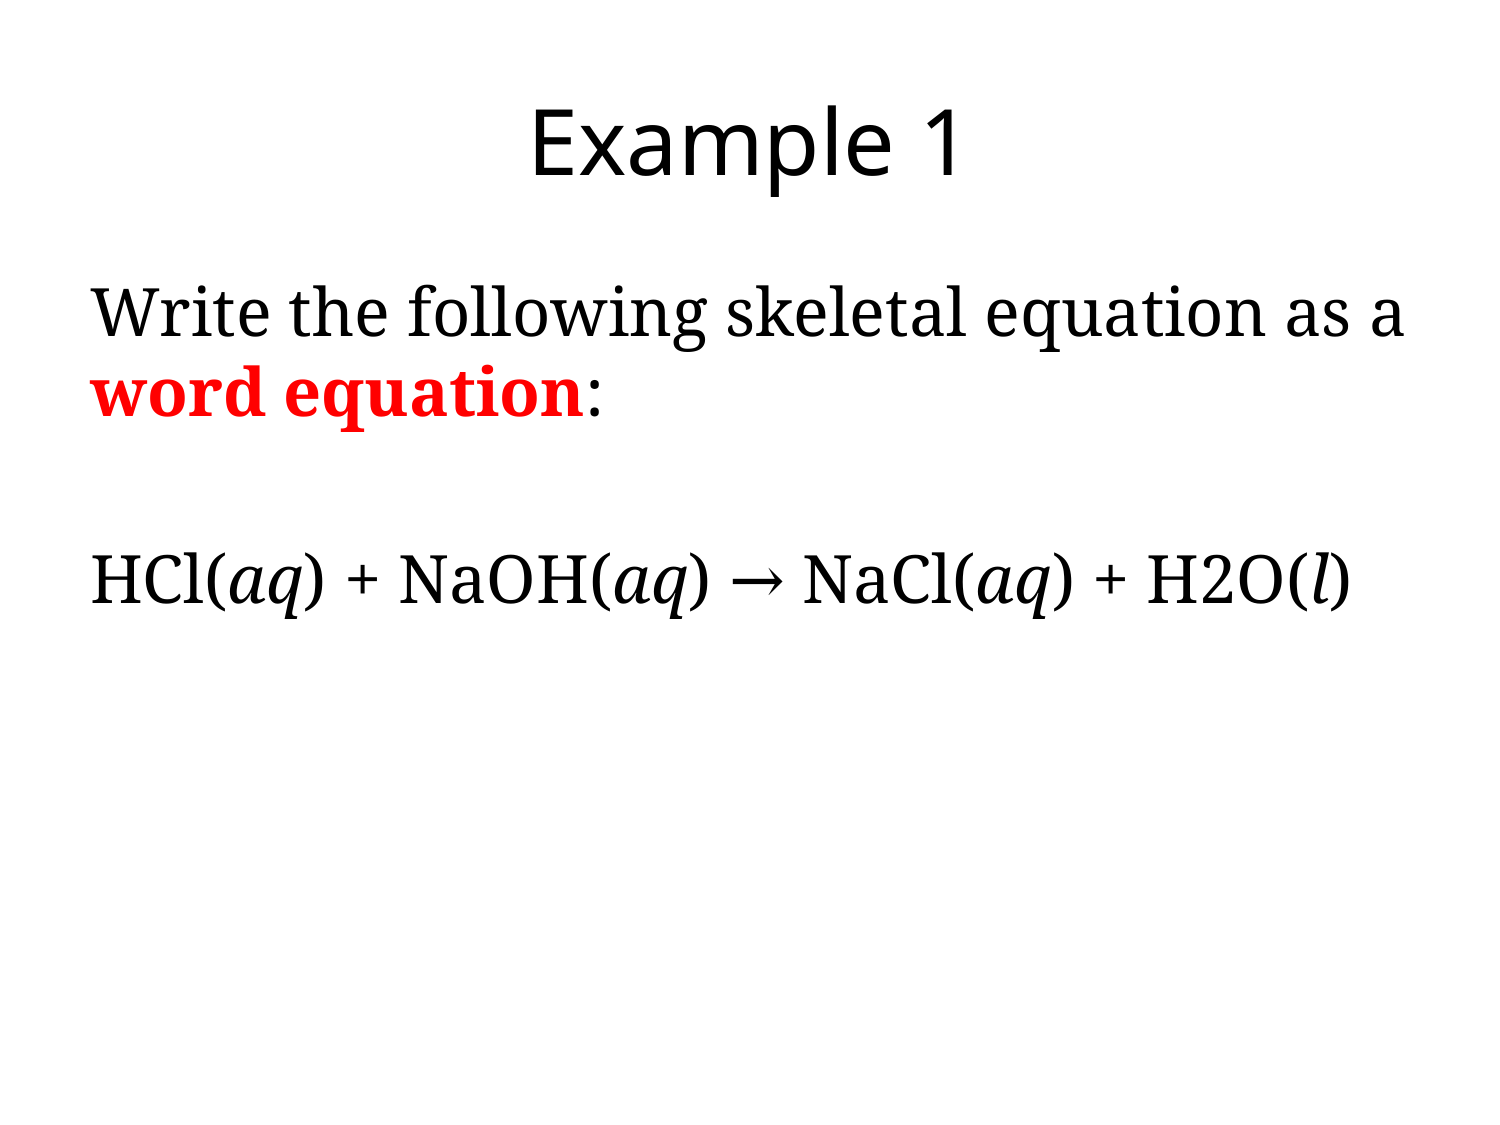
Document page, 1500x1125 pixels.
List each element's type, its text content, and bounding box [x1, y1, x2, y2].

title Example 1 [75, 45, 1425, 233]
list Write the following skeletal equation as a word equation: HCl(aq) + NaOH(aq) → NaCl(aq) + H2O(l) [75, 262, 1425, 1005]
